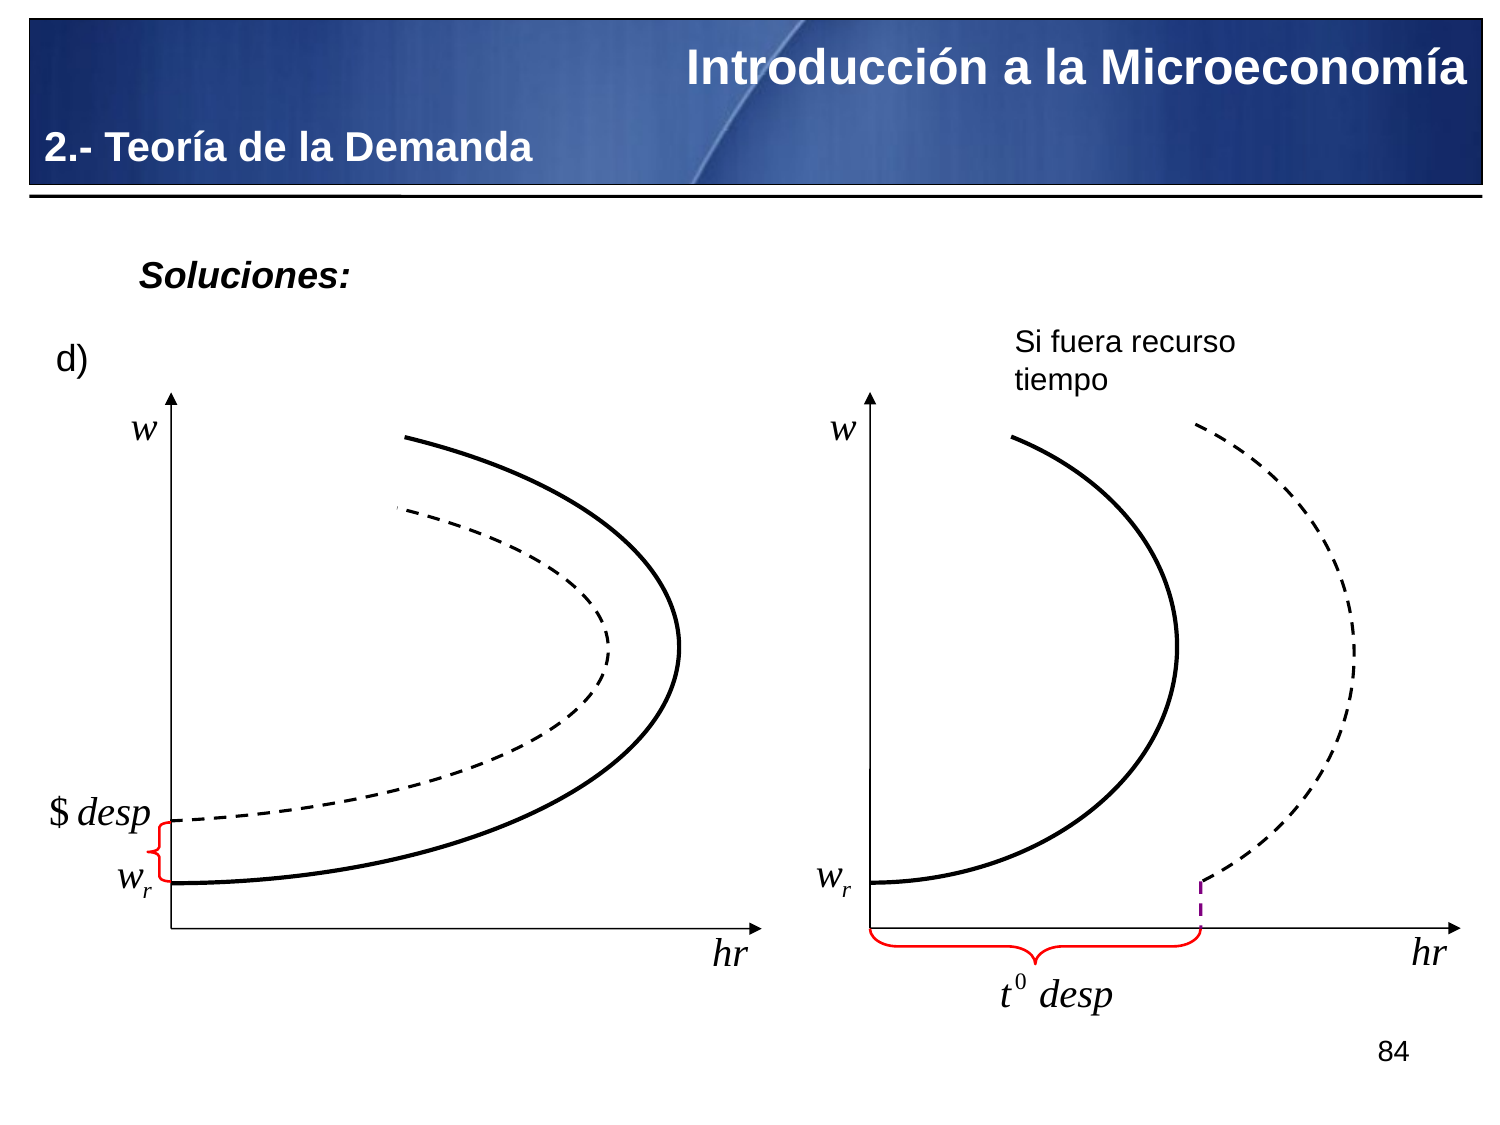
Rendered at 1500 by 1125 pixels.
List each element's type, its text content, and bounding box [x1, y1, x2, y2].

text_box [44, 392, 762, 977]
text_box 2.- Teoría de la Demanda [29, 112, 585, 178]
slide_number 84 [1074, 1033, 1426, 1103]
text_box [808, 314, 1461, 1025]
text_box Soluciones: [123, 243, 384, 304]
text_box d) [41, 326, 124, 387]
text_box [29, 19, 1483, 185]
text_box Introducción a la Microeconomía [608, 26, 1483, 102]
